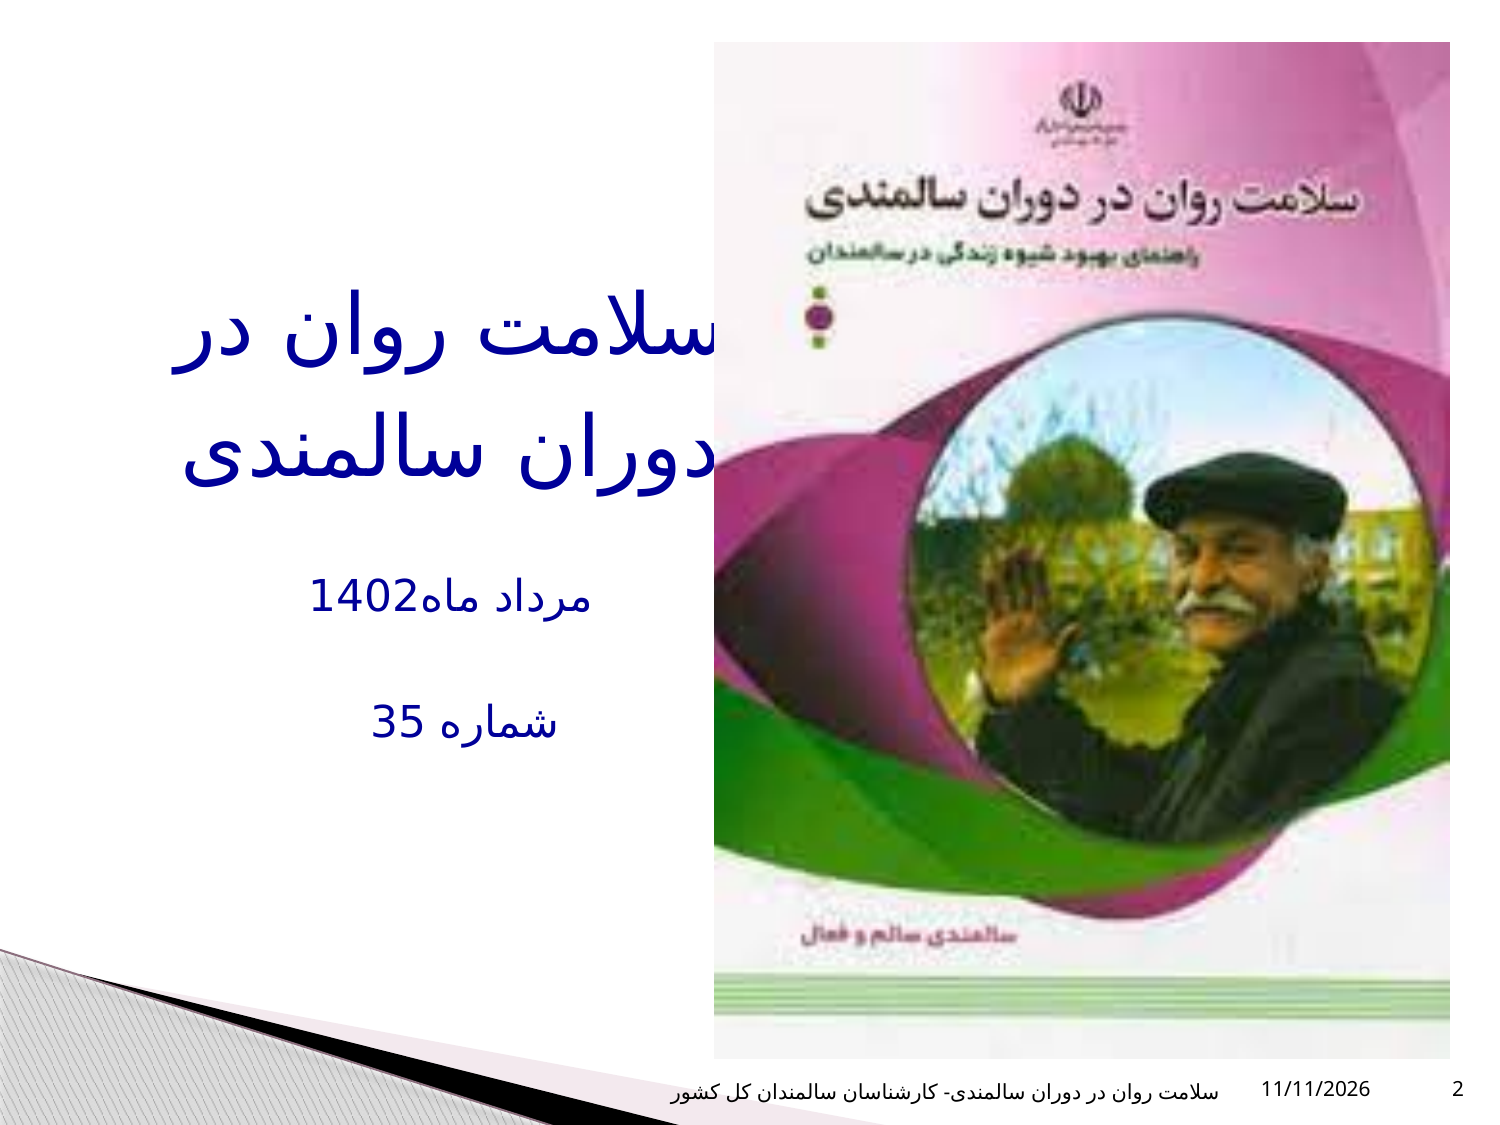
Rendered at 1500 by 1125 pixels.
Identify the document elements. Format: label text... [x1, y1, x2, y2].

picture [714, 42, 1451, 1059]
footer سلامت روان در دوران سالمندی- کارشناسان سالمندان کل کشور [451, 1051, 1235, 1112]
text_box سلامت روان در دوران سالمندی مرداد ماه1402 شماره 35 [152, 70, 708, 929]
slide_number 2 [1419, 1051, 1479, 1112]
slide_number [1246, 1071, 1419, 1112]
